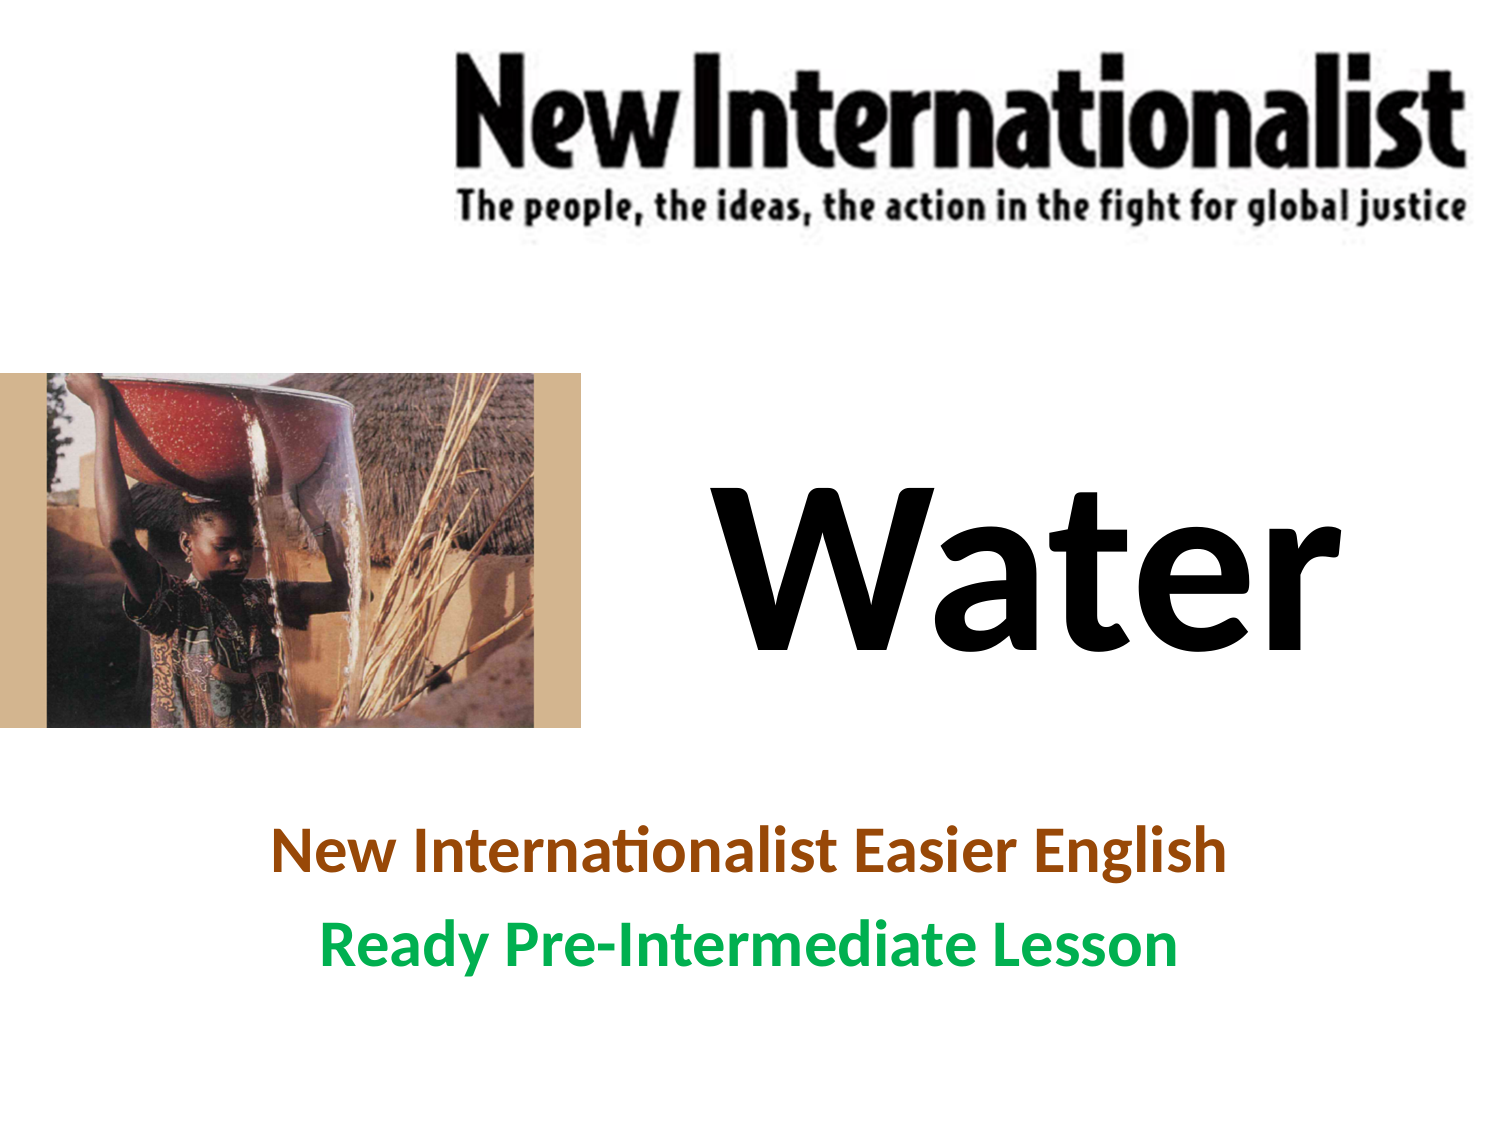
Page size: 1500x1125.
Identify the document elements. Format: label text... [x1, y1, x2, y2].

title Water [608, 349, 1447, 752]
picture [454, 30, 1500, 268]
subtitle New Internationalist Easier English Ready Pre-Intermediate Lesson [225, 798, 1275, 1012]
picture [0, 373, 581, 729]
